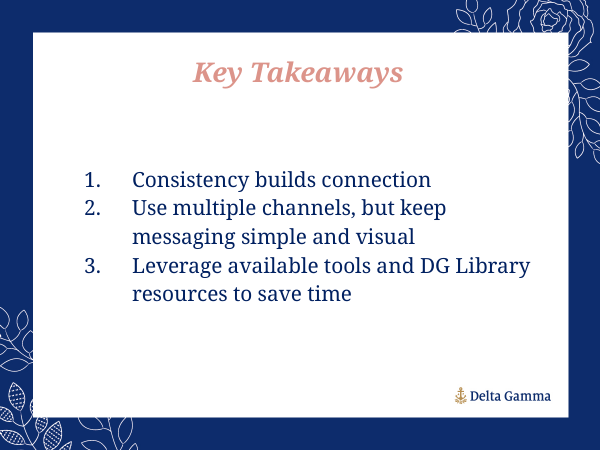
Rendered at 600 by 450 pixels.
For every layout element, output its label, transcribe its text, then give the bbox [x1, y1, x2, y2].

picture [0, 0, 600, 450]
text_box Consistency builds connection Use multiple channels, but keep messaging simple and visual Leverage available tools and DG Library resources to save time [42, 117, 554, 351]
text_box Key Takeaways [34, 40, 563, 103]
